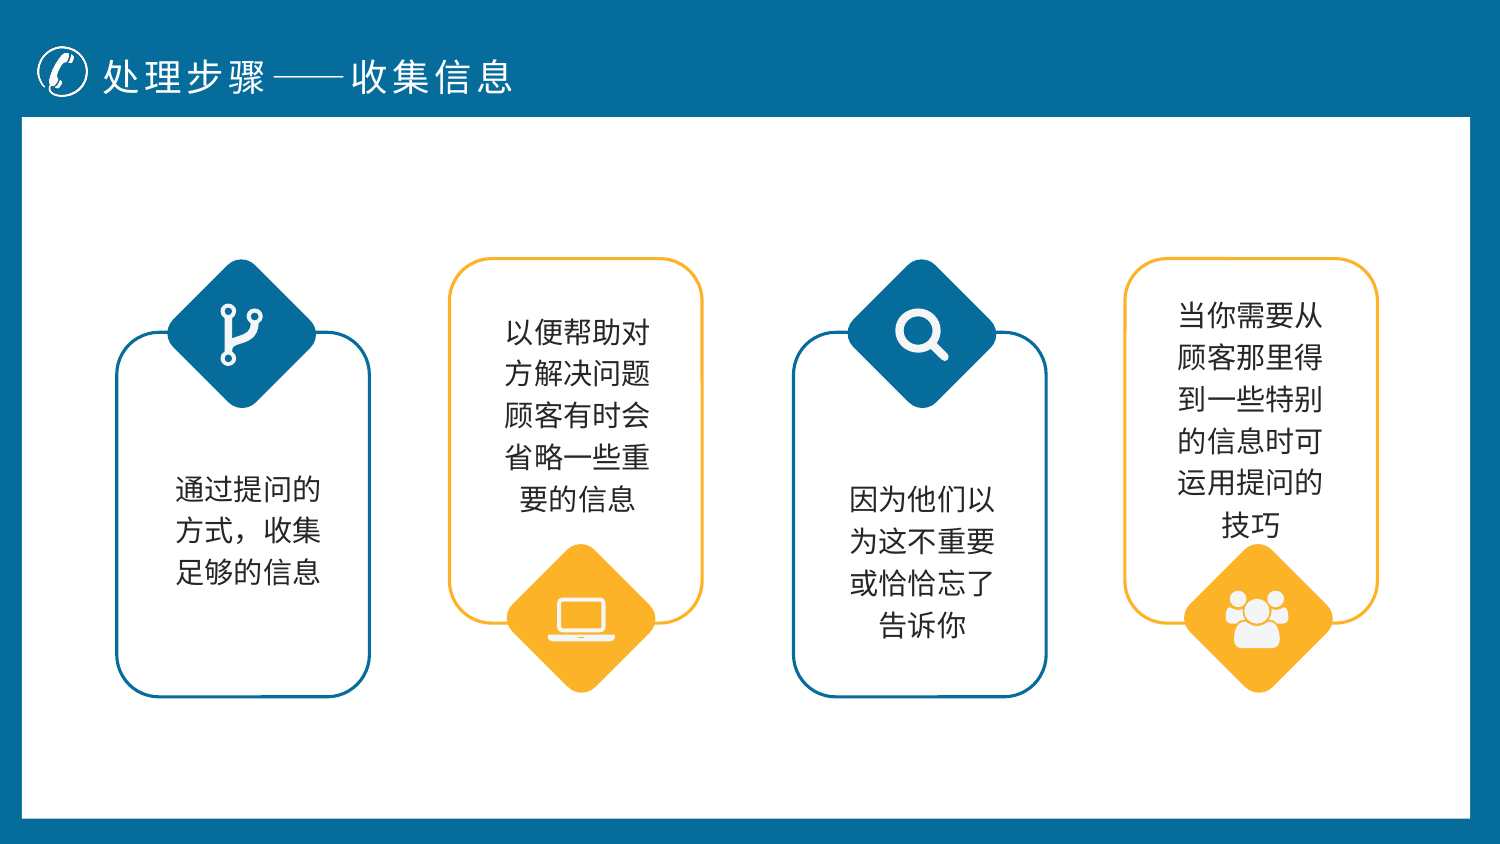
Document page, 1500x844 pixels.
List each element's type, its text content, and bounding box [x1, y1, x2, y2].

picture [80, 63, 87, 88]
text_box 处理步骤——收集信息 [87, 46, 938, 107]
picture [50, 54, 68, 85]
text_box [116, 258, 1378, 697]
